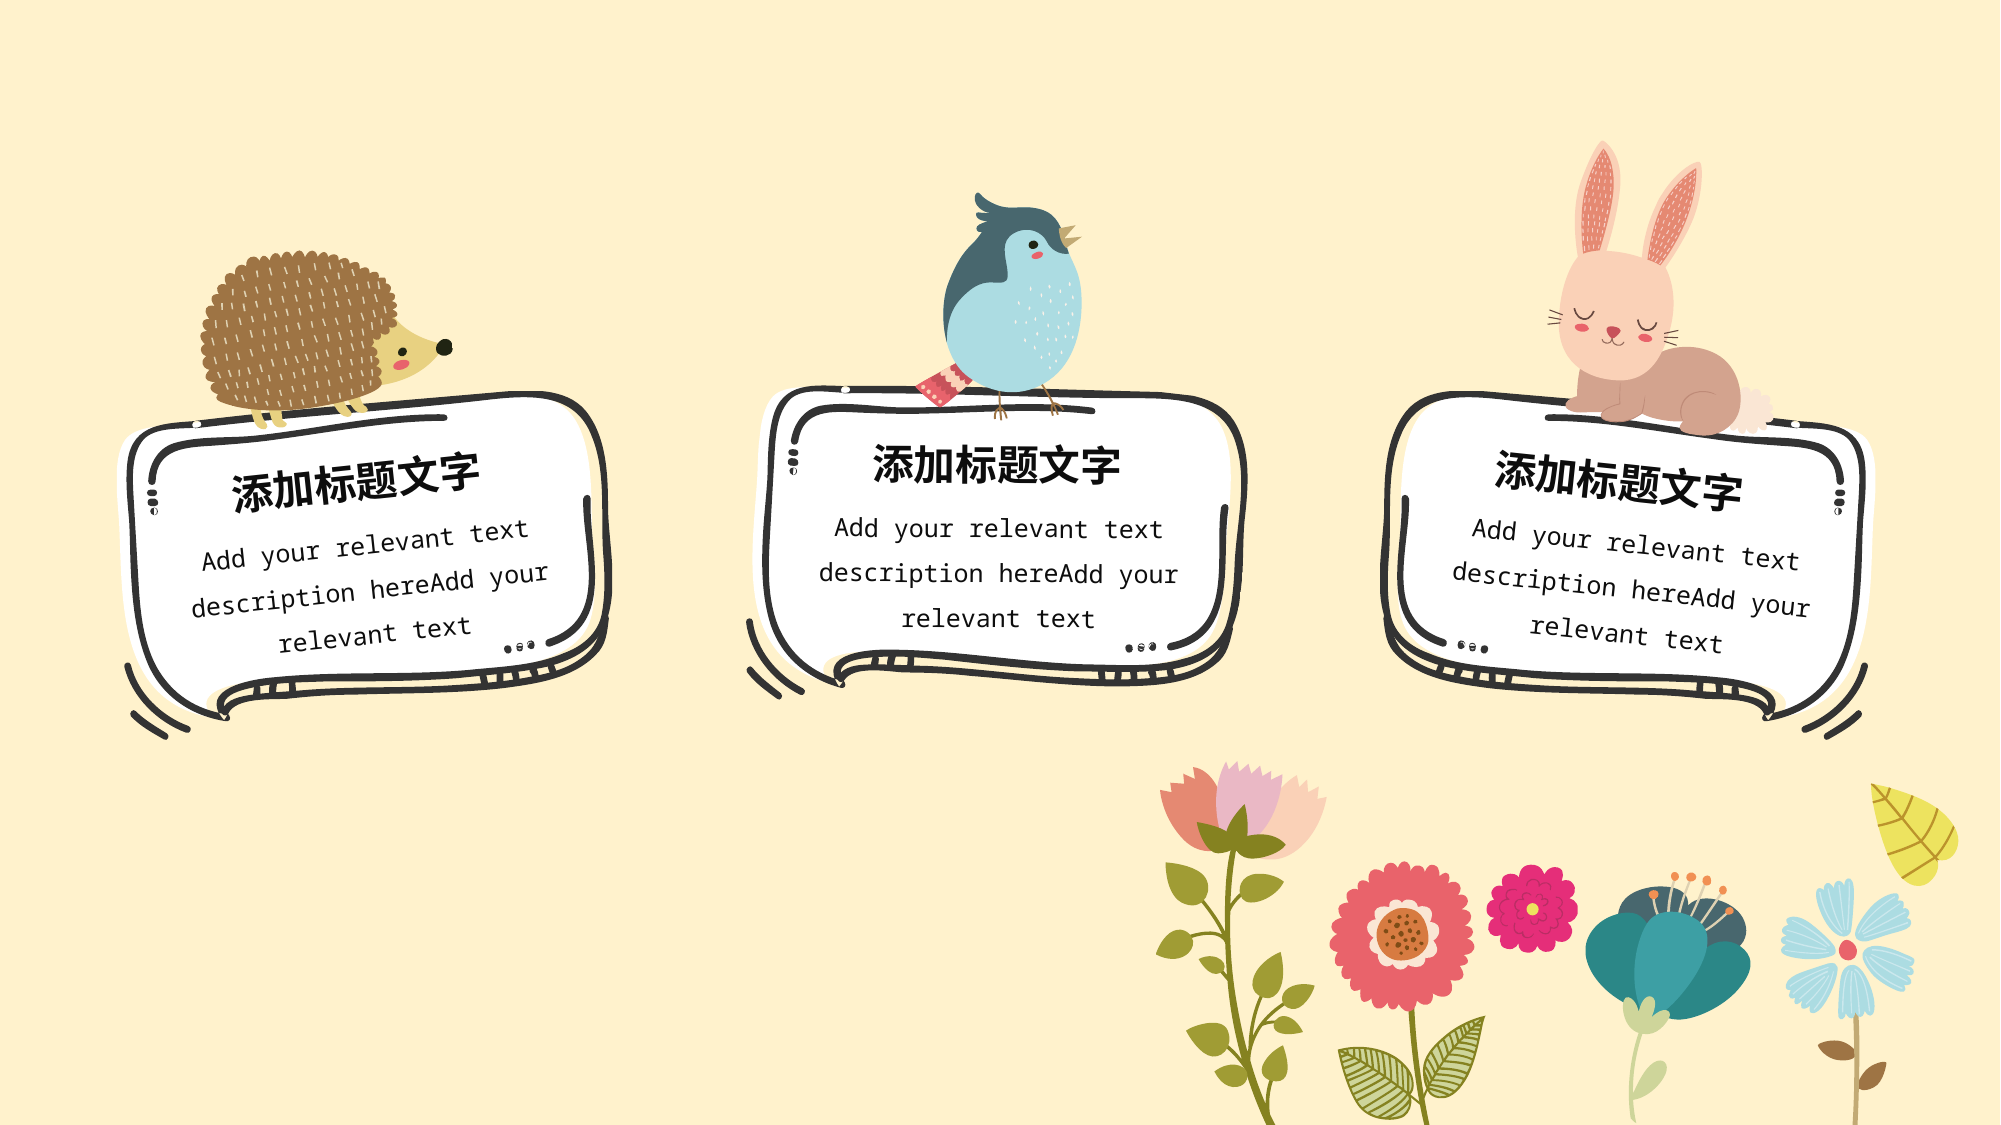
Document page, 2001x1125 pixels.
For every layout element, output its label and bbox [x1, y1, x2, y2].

text_box [116, 391, 613, 742]
text_box [1156, 761, 1932, 1125]
picture [915, 192, 1083, 421]
text_box [748, 374, 1244, 725]
picture [1553, 152, 1791, 430]
picture [198, 244, 448, 421]
text_box [1379, 391, 1876, 742]
